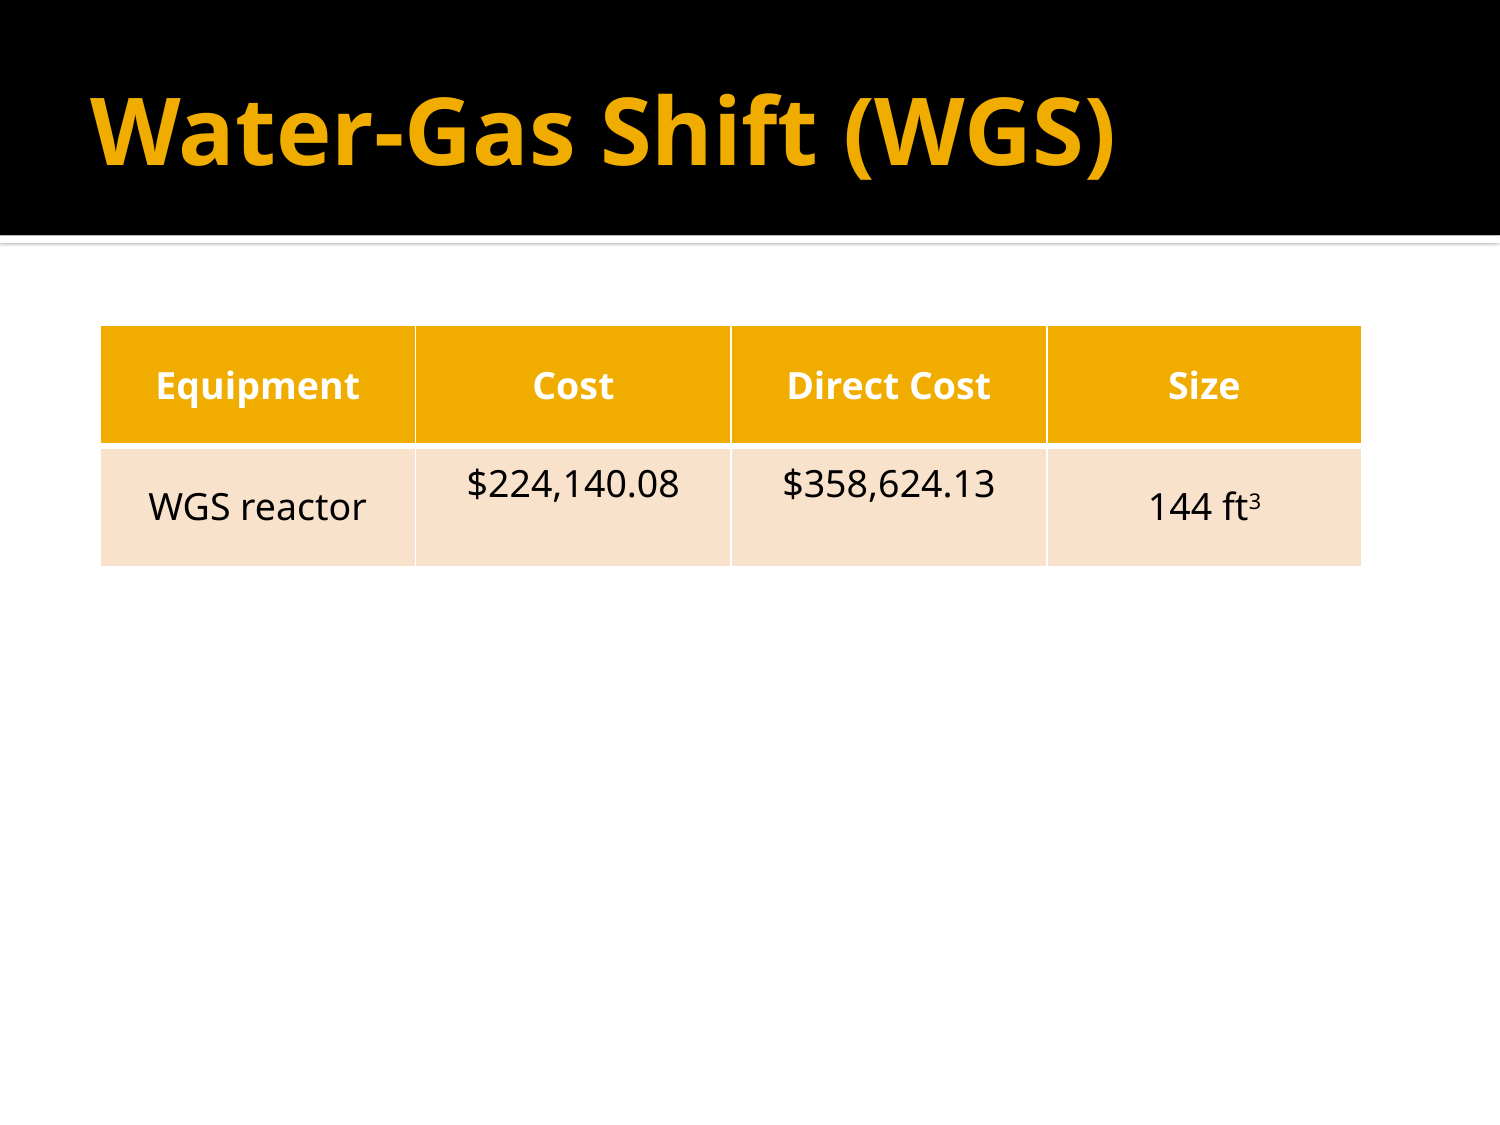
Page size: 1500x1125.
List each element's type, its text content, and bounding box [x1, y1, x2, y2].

table_header Direct Cost [732, 326, 1046, 443]
table_cell $358,624.13 [732, 449, 1046, 566]
table_header Cost [416, 326, 730, 443]
table_header Size [1048, 326, 1361, 443]
table_header Equipment [101, 326, 415, 443]
table_cell WGS reactor [101, 449, 415, 566]
table_cell $224,140.08 [416, 449, 730, 566]
title Water-Gas Shift (WGS) [75, 25, 1425, 231]
table_cell 144 ft3 [1048, 449, 1361, 566]
